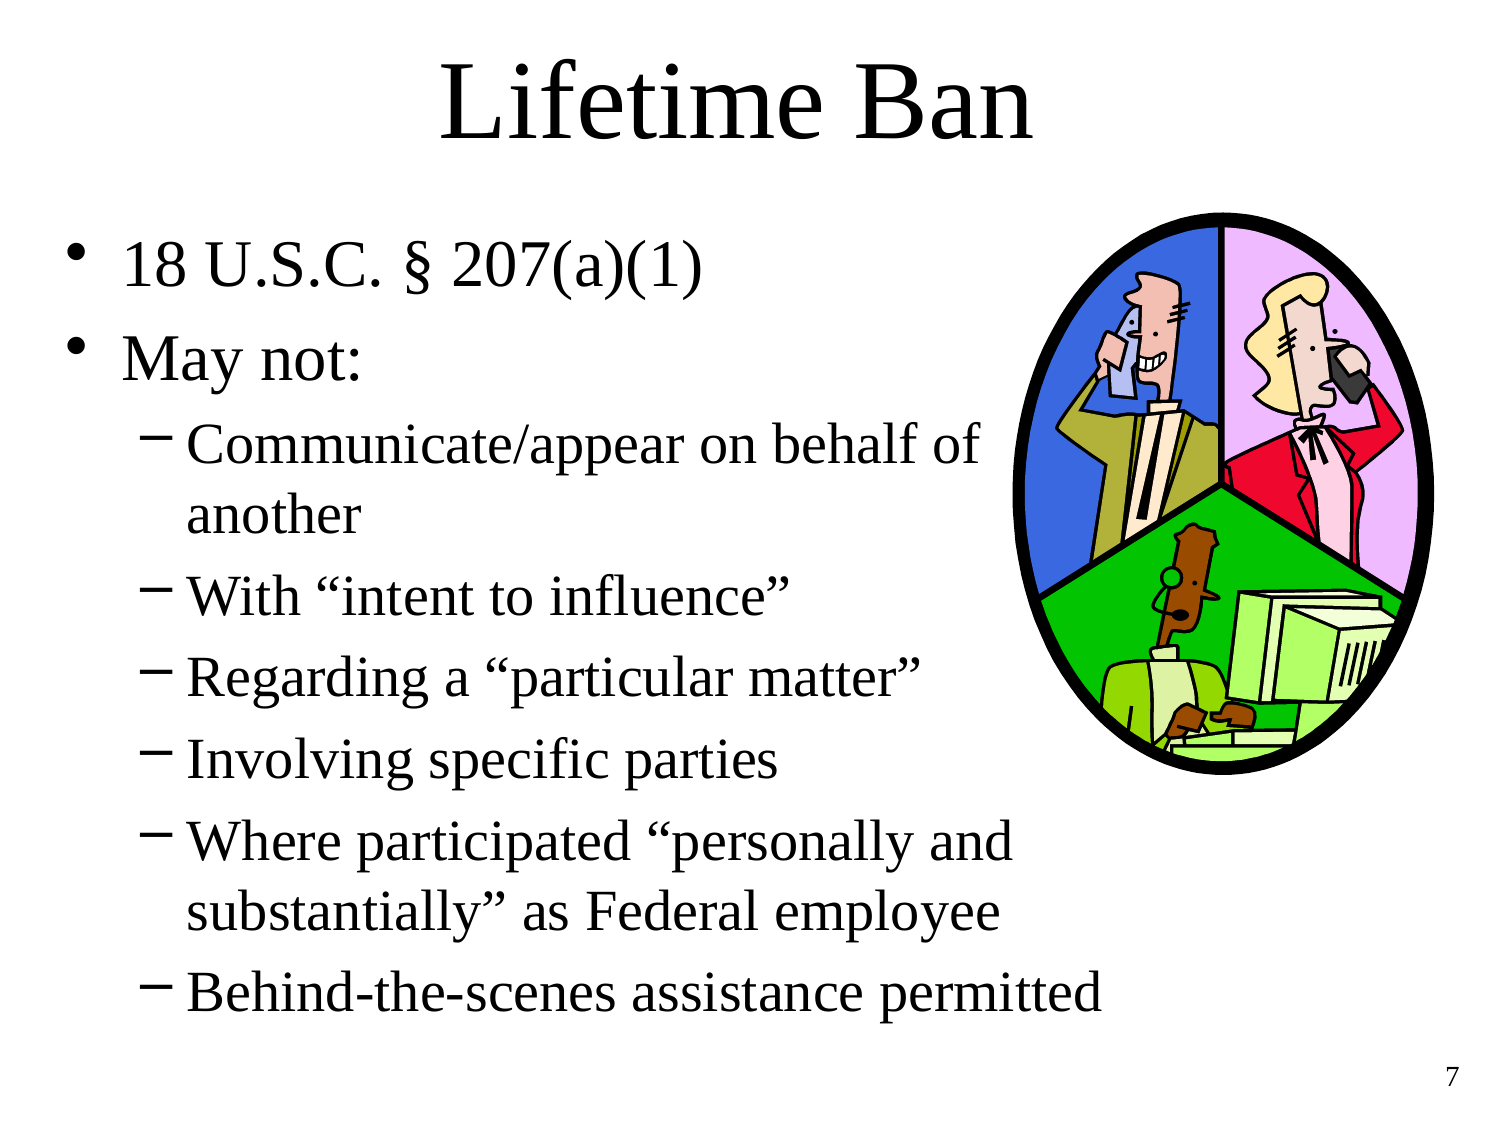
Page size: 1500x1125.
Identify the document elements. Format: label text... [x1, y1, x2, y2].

slide_number 7 [1162, 1037, 1476, 1113]
list 18 U.S.C. § 207(a)(1) May not: Communicate/appear on behalf of another With “intent to influence” Regarding a “particular matter” Involving specific parties Where participated “personally and substantially” as Federal employee Behind-the-scenes assistance permitted [50, 212, 1338, 1050]
title Lifetime Ban [99, 0, 1375, 188]
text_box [1012, 212, 1435, 776]
